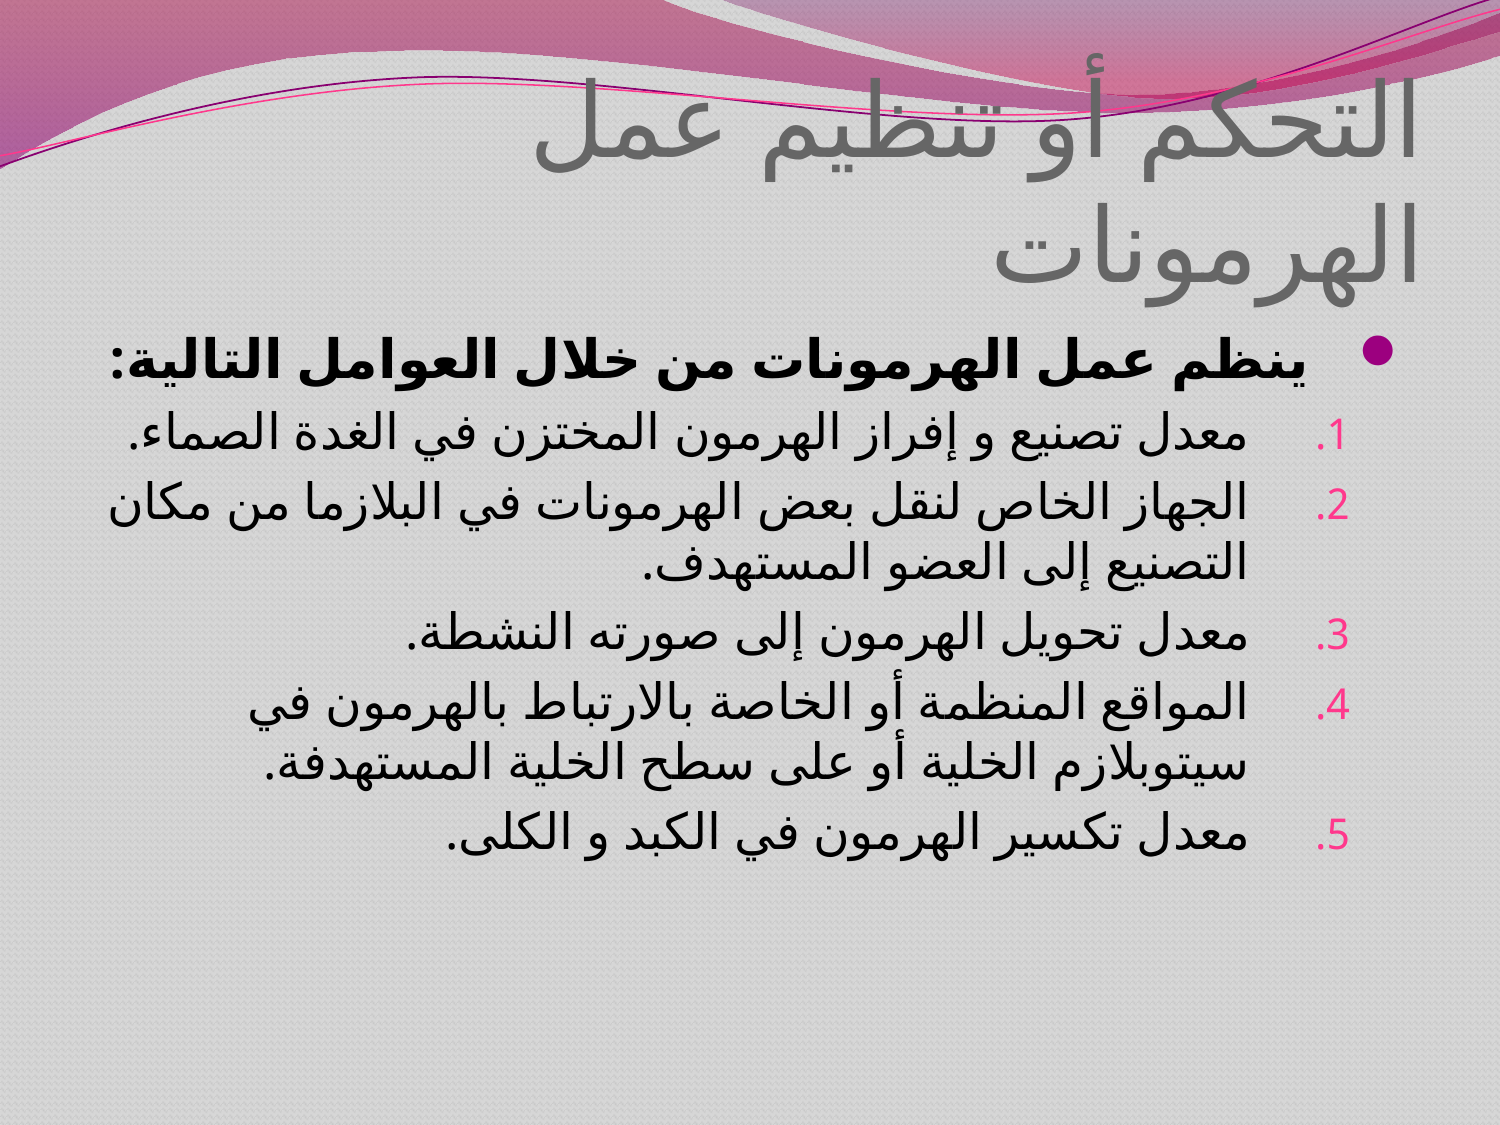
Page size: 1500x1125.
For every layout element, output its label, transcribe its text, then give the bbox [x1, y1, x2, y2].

list ينظم عمل الهرمونات من خلال العوامل التالية: معدل تصنيع و إفراز الهرمون المختزن في الغدة الصماء. الجهاز الخاص لنقل بعض الهرمونات في البلازما من مكان التصنيع إلى العضو المستهدف. معدل تحويل الهرمون إلى صورته النشطة. المواقع المنظمة أو الخاصة بالارتباط بالهرمون في سيتوبلازم الخلية أو على سطح الخلية المستهدفة. معدل تكسير الهرمون في الكبد و الكلى. [75, 317, 1425, 1038]
title التحكم أو تنظيم عمل الهرمونات [75, 115, 1425, 303]
